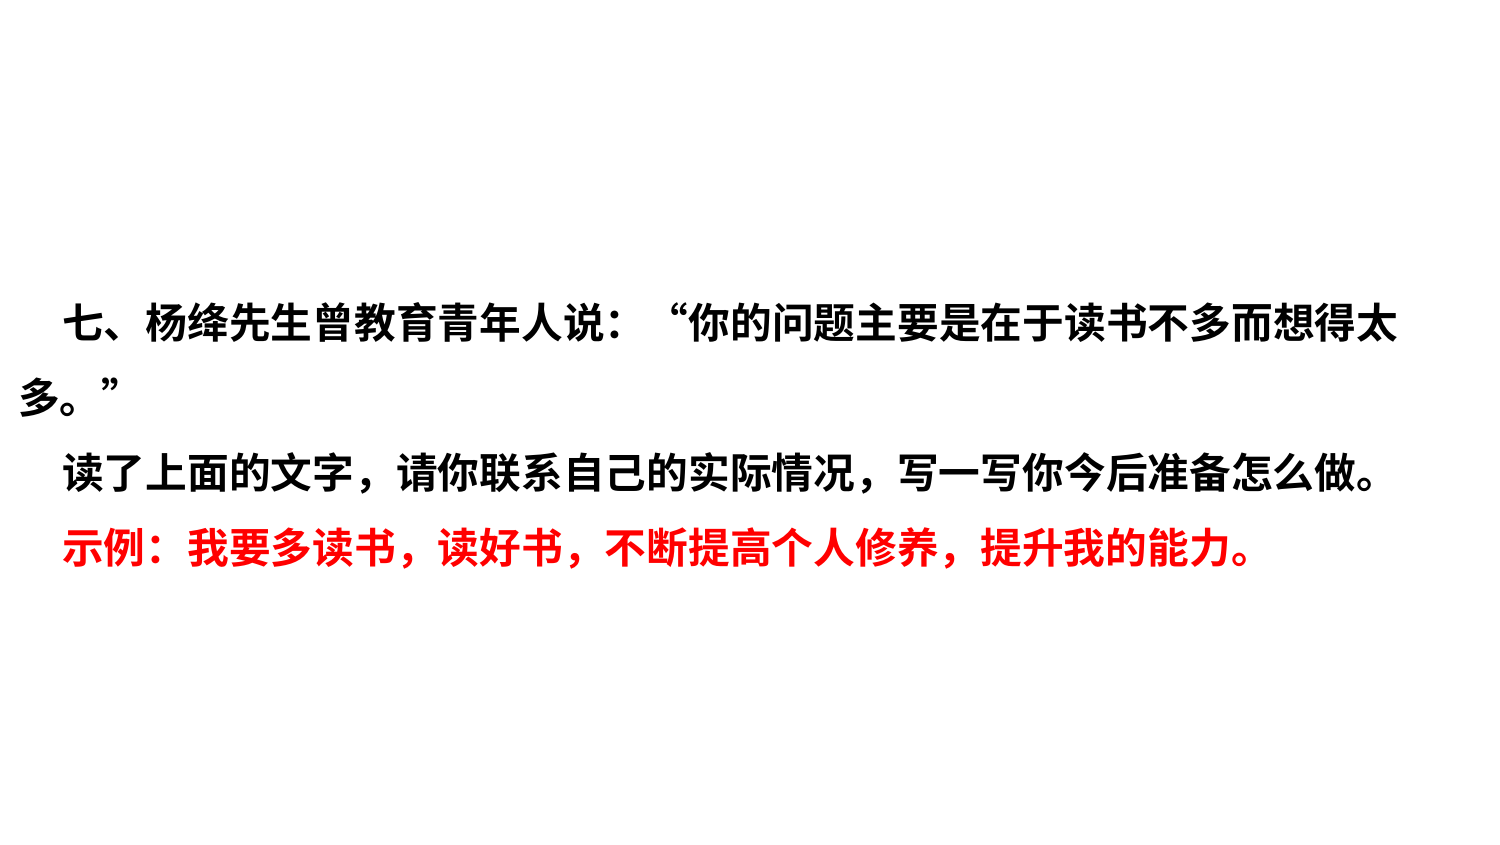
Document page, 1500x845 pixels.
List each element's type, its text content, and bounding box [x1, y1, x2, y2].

text_box 七、杨绛先生曾教育青年人说：“你的问题主要是在于读书不多而想得太多。” 读了上面的文字，请你联系自己的实际情况，写一写你今后准备怎么做。 示例：我要多读书，读好书，不断提高个人修养，提升我的能力。 [3, 302, 1495, 542]
